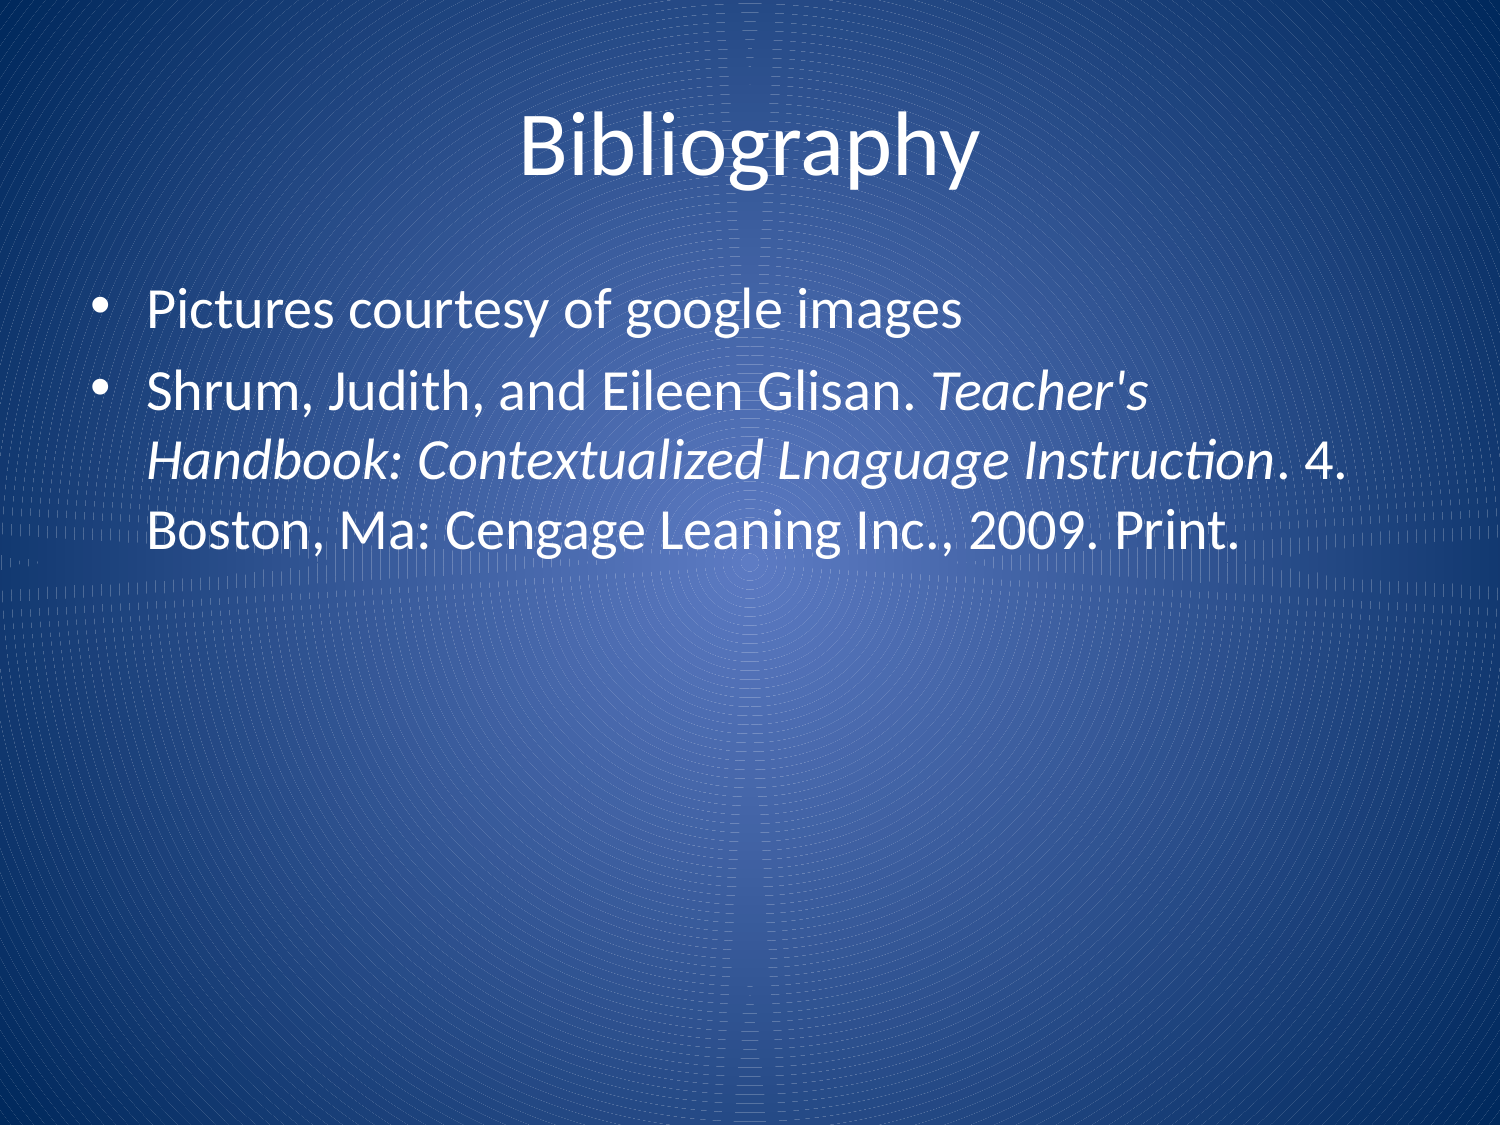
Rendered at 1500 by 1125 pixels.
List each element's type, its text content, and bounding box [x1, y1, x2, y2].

title Bibliography [75, 45, 1425, 233]
list Pictures courtesy of google images Shrum, Judith, and Eileen Glisan. Teacher's Handbook: Contextualized Lnaguage Instruction. 4. Boston, Ma: Cengage Leaning Inc., 2009. Print. [75, 262, 1413, 1005]
